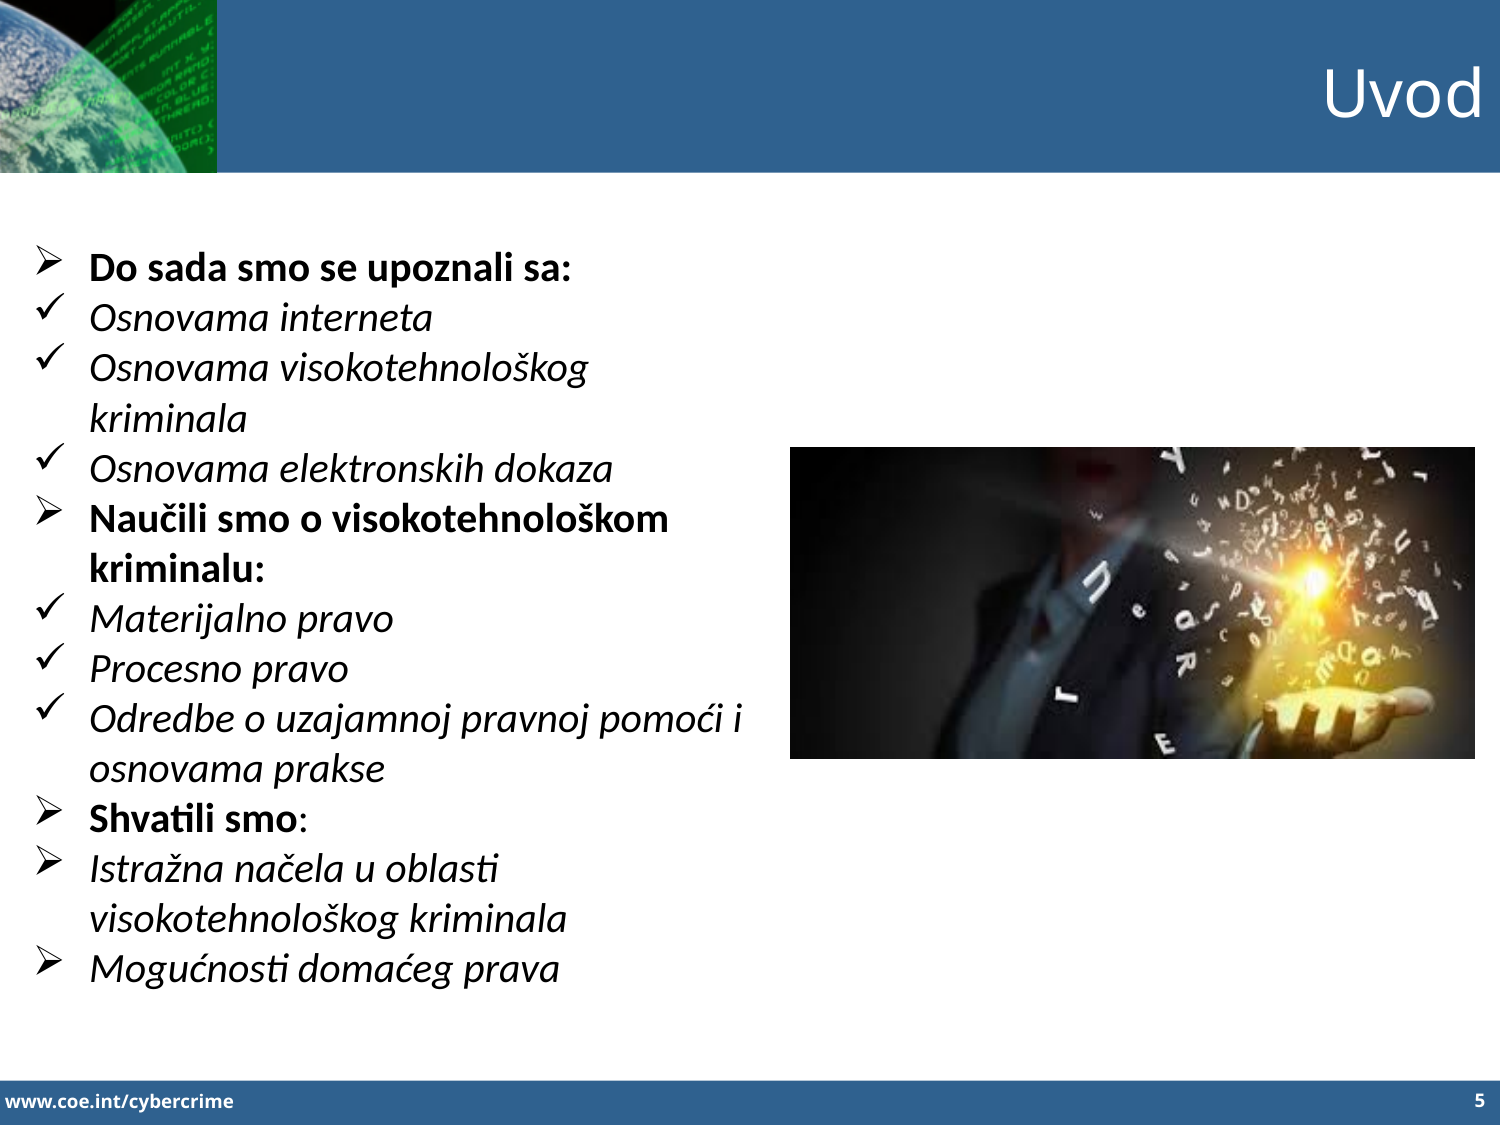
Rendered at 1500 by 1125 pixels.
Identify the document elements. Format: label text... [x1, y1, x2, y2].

slide_number 5 [1149, 1081, 1500, 1125]
text_box Do sada smo se upoznali sa: Osnovama interneta Osnovama visokotehnološkog kriminala Osnovama elektronskih dokaza Naučili smo o visokotehnološkom kriminalu: Materijalno pravo Procesno pravo Odredbe o uzajamnoj pravnoj pomoći i osnovama prakse Shvatili smo: Istražna načela u oblasti visokotehnološkog kriminala Mogućnosti domaćeg prava [18, 232, 769, 998]
text_box Uvod [325, 15, 1500, 168]
picture [790, 447, 1475, 759]
picture [0, 1, 217, 173]
